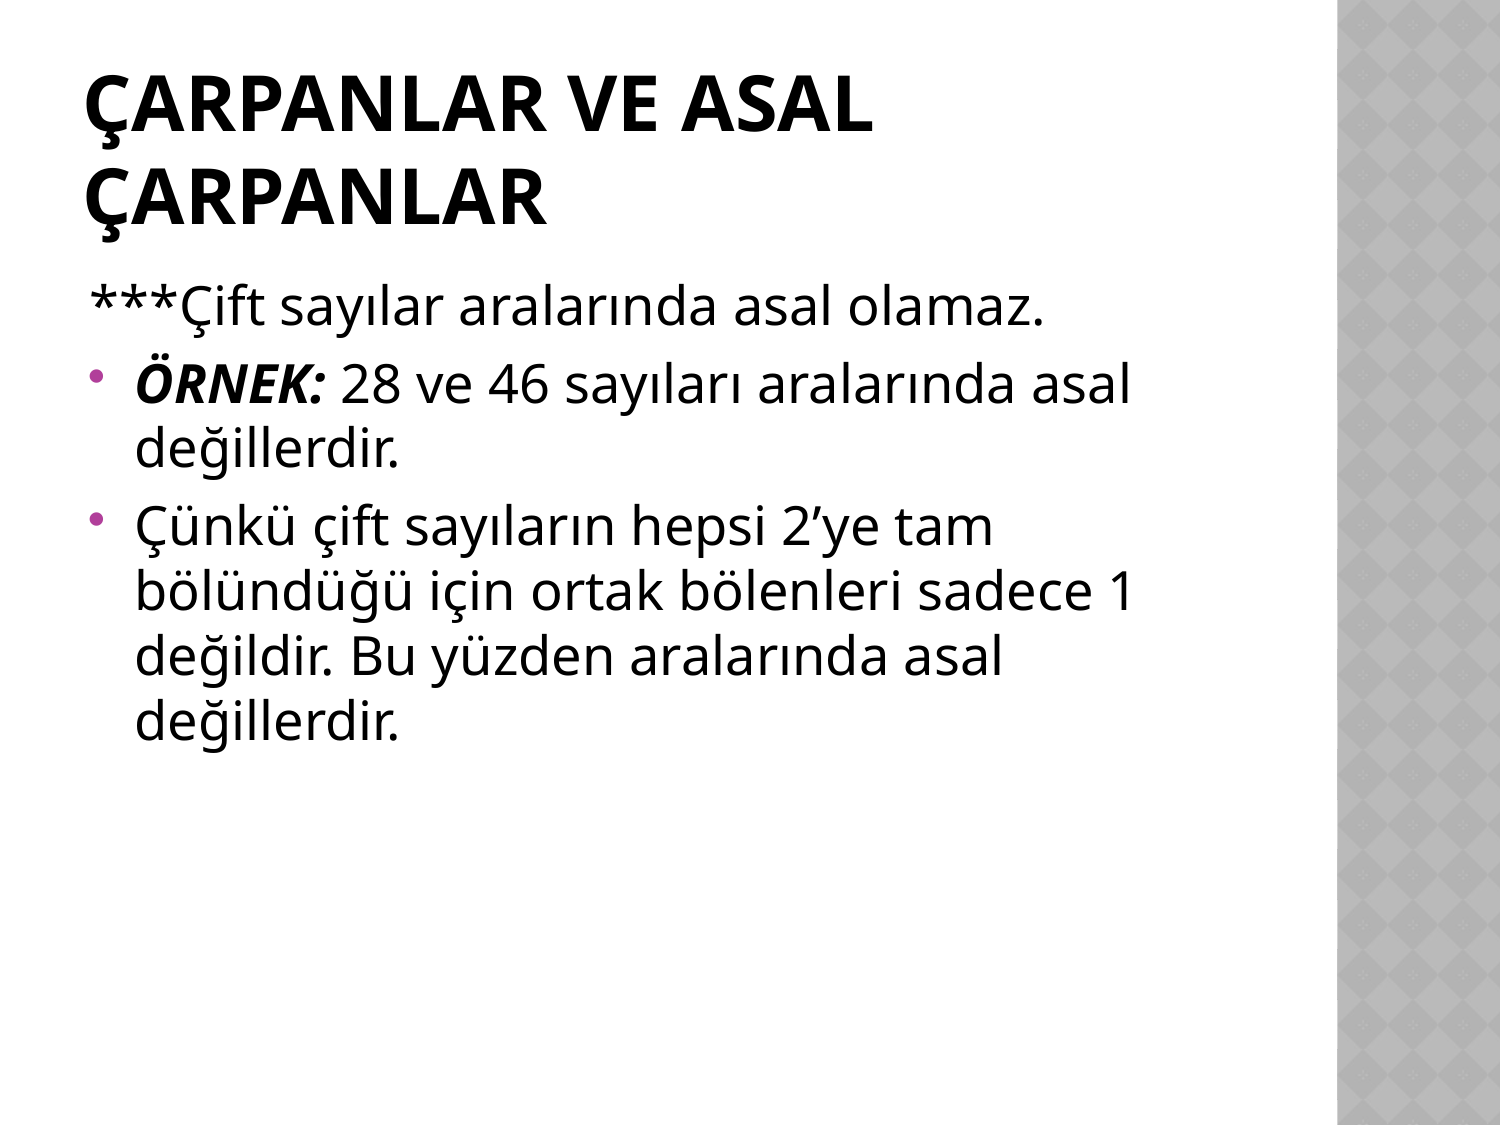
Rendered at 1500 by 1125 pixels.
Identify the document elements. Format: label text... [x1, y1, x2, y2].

list ***Çift sayılar aralarında asal olamaz. ÖRNEK: 28 ve 46 sayıları aralarında asal değillerdir. Çünkü çift sayıların hepsi 2’ye tam bölündüğü için ortak bölenleri sadece 1 değildir. Bu yüzden aralarında asal değillerdir. [75, 264, 1263, 1059]
title Çarpanlar ve asal çarpanlar [75, 52, 1263, 240]
